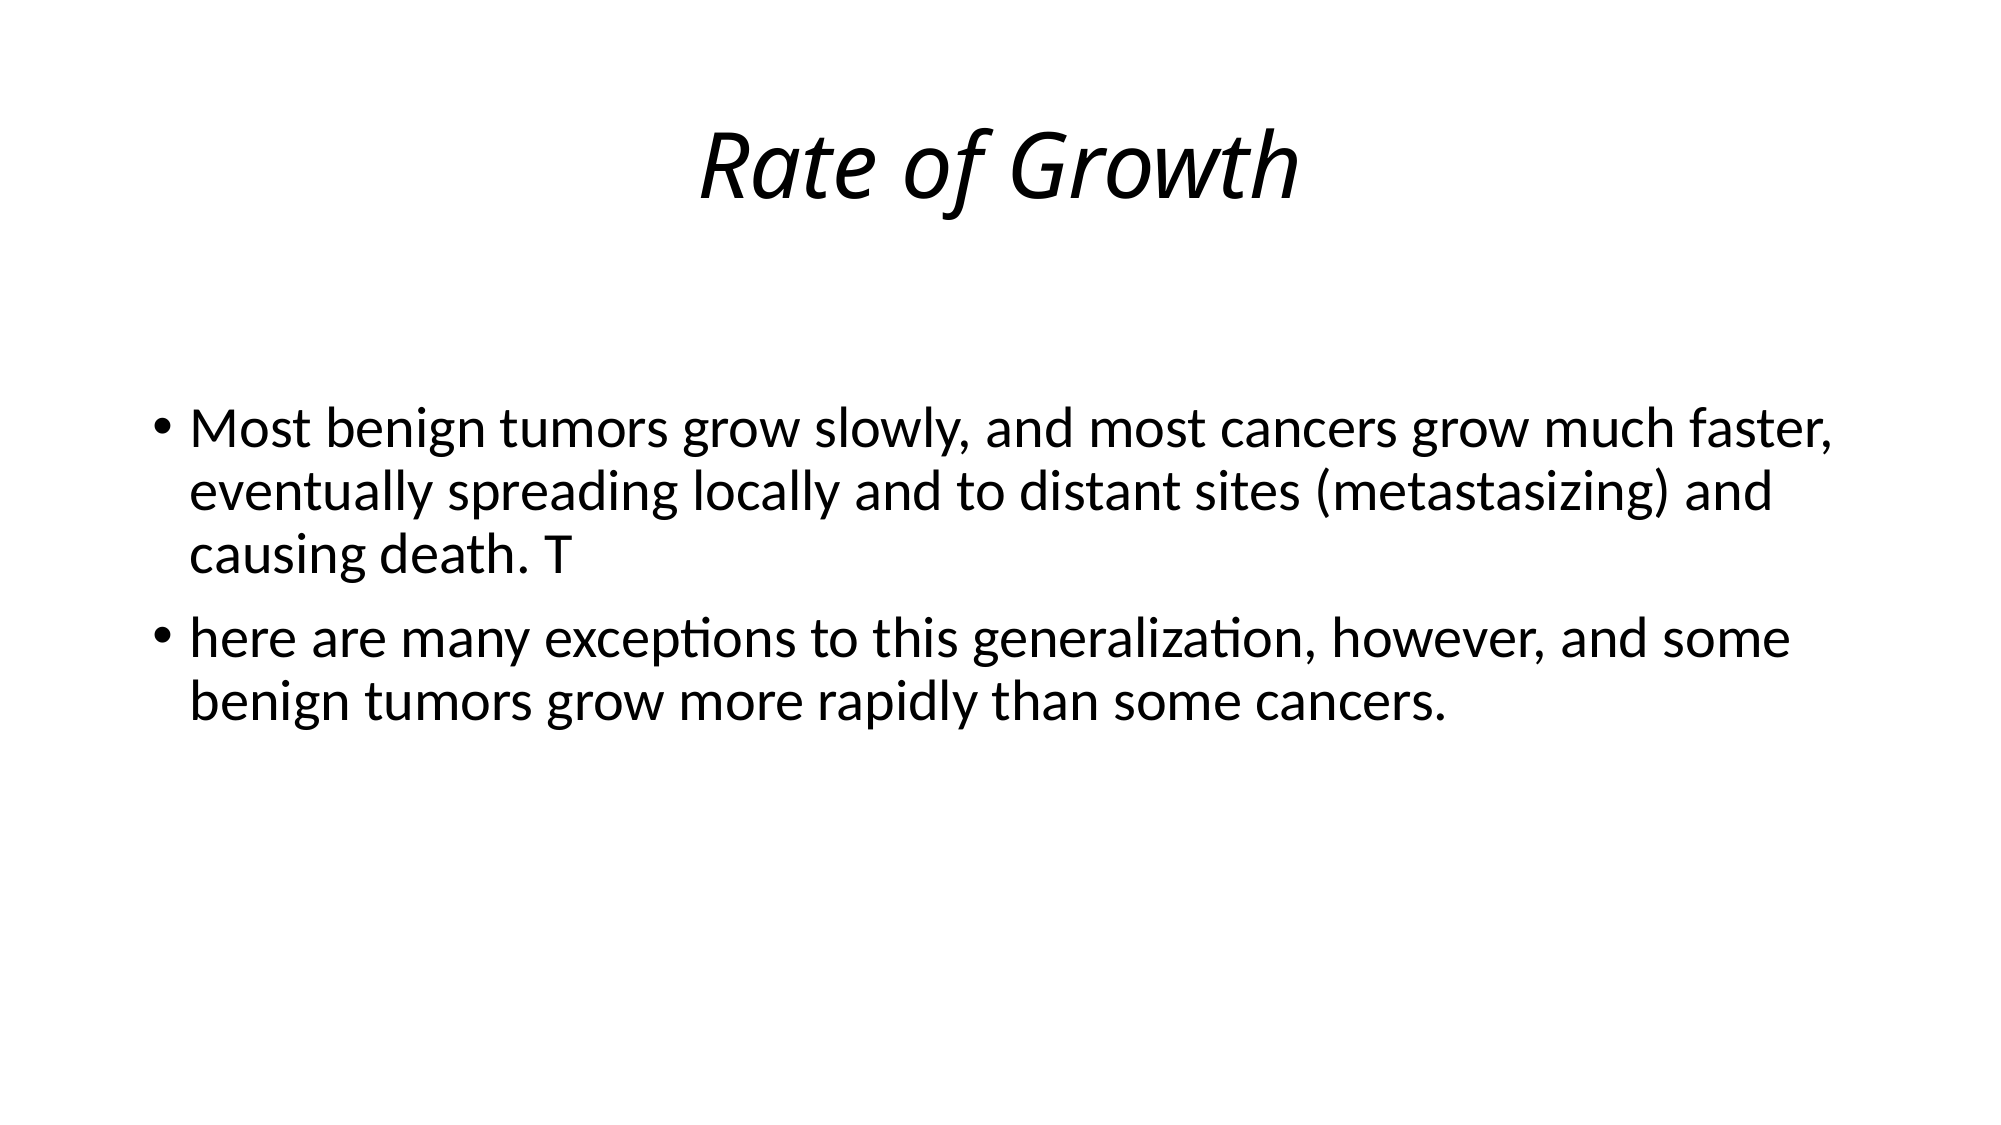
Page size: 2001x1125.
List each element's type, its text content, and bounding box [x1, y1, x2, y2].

list Most benign tumors grow slowly, and most cancers grow much faster, eventually spreading locally and to distant sites (metastasizing) and causing death. T here are many exceptions to this generalization, however, and some benign tumors grow more rapidly than some cancers. [137, 299, 1863, 1014]
title Rate of Growth [137, 59, 1863, 278]
